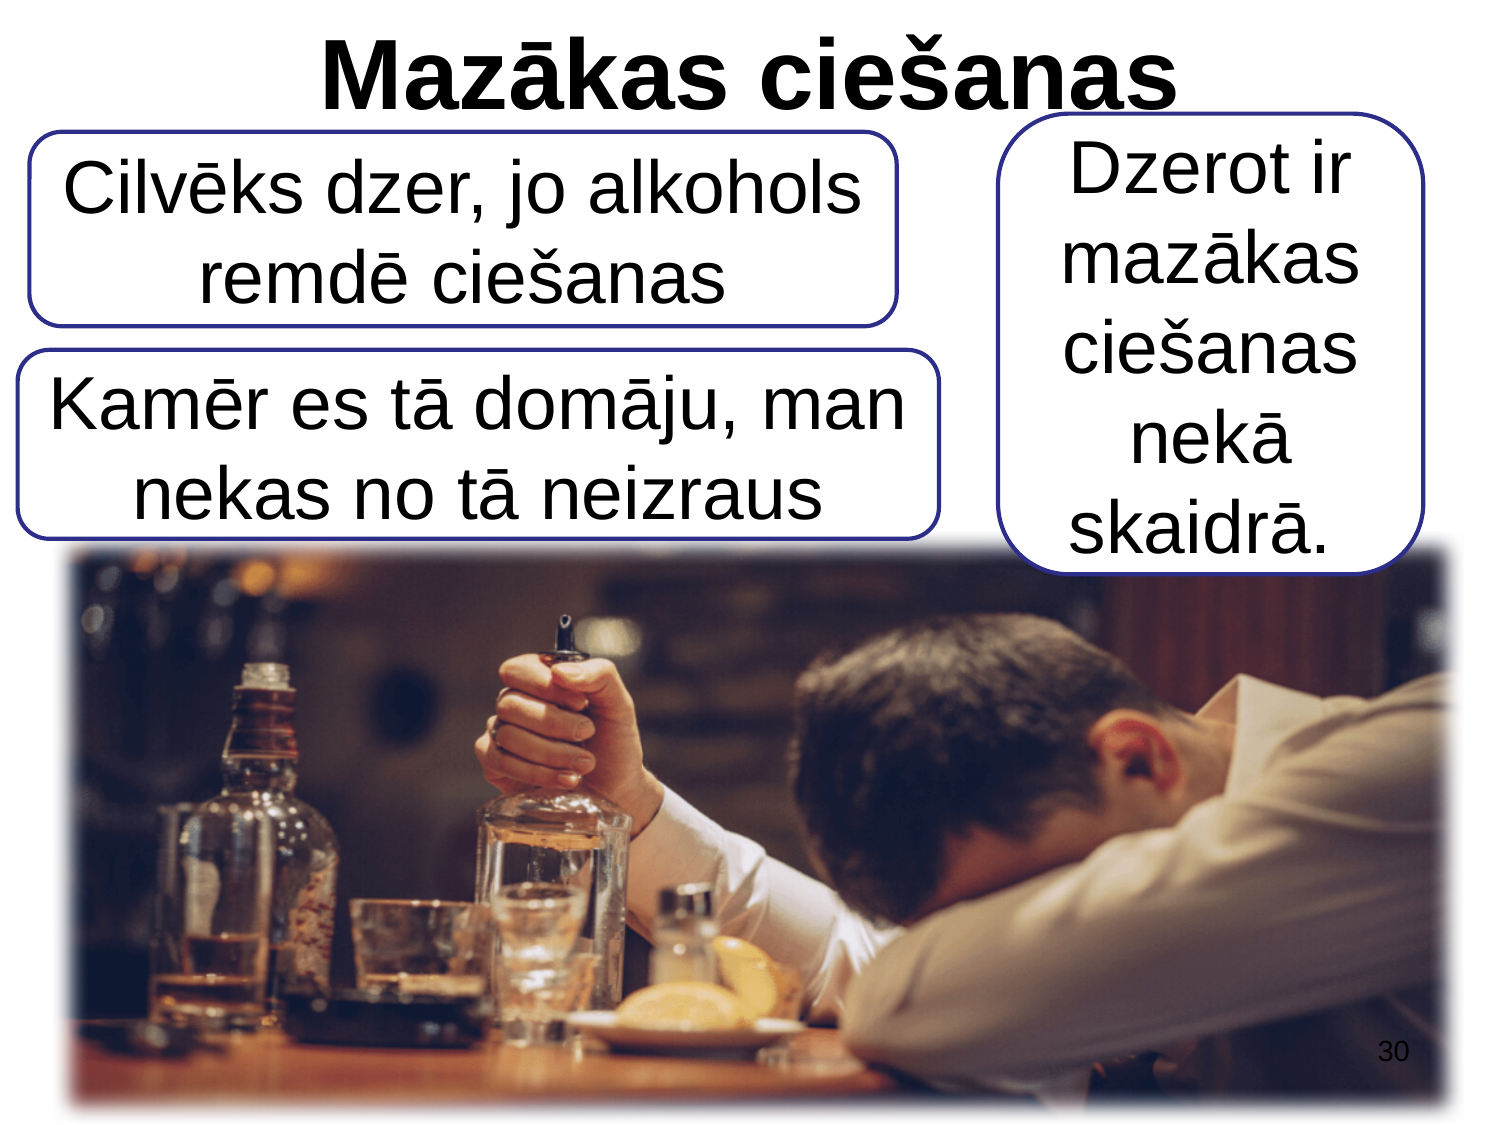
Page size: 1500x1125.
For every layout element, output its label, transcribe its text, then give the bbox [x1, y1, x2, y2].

text_box Dzerot ir mazākas ciešanas nekā skaidrā. [995, 111, 1426, 530]
title Mazākas ciešanas [0, 0, 1500, 140]
text_box Cilvēks dzer, jo alkohols remdē ciešanas [27, 129, 899, 329]
text_box Kamēr es tā domāju, man nekas no tā neizraus [15, 347, 942, 541]
picture [52, 531, 1464, 1125]
